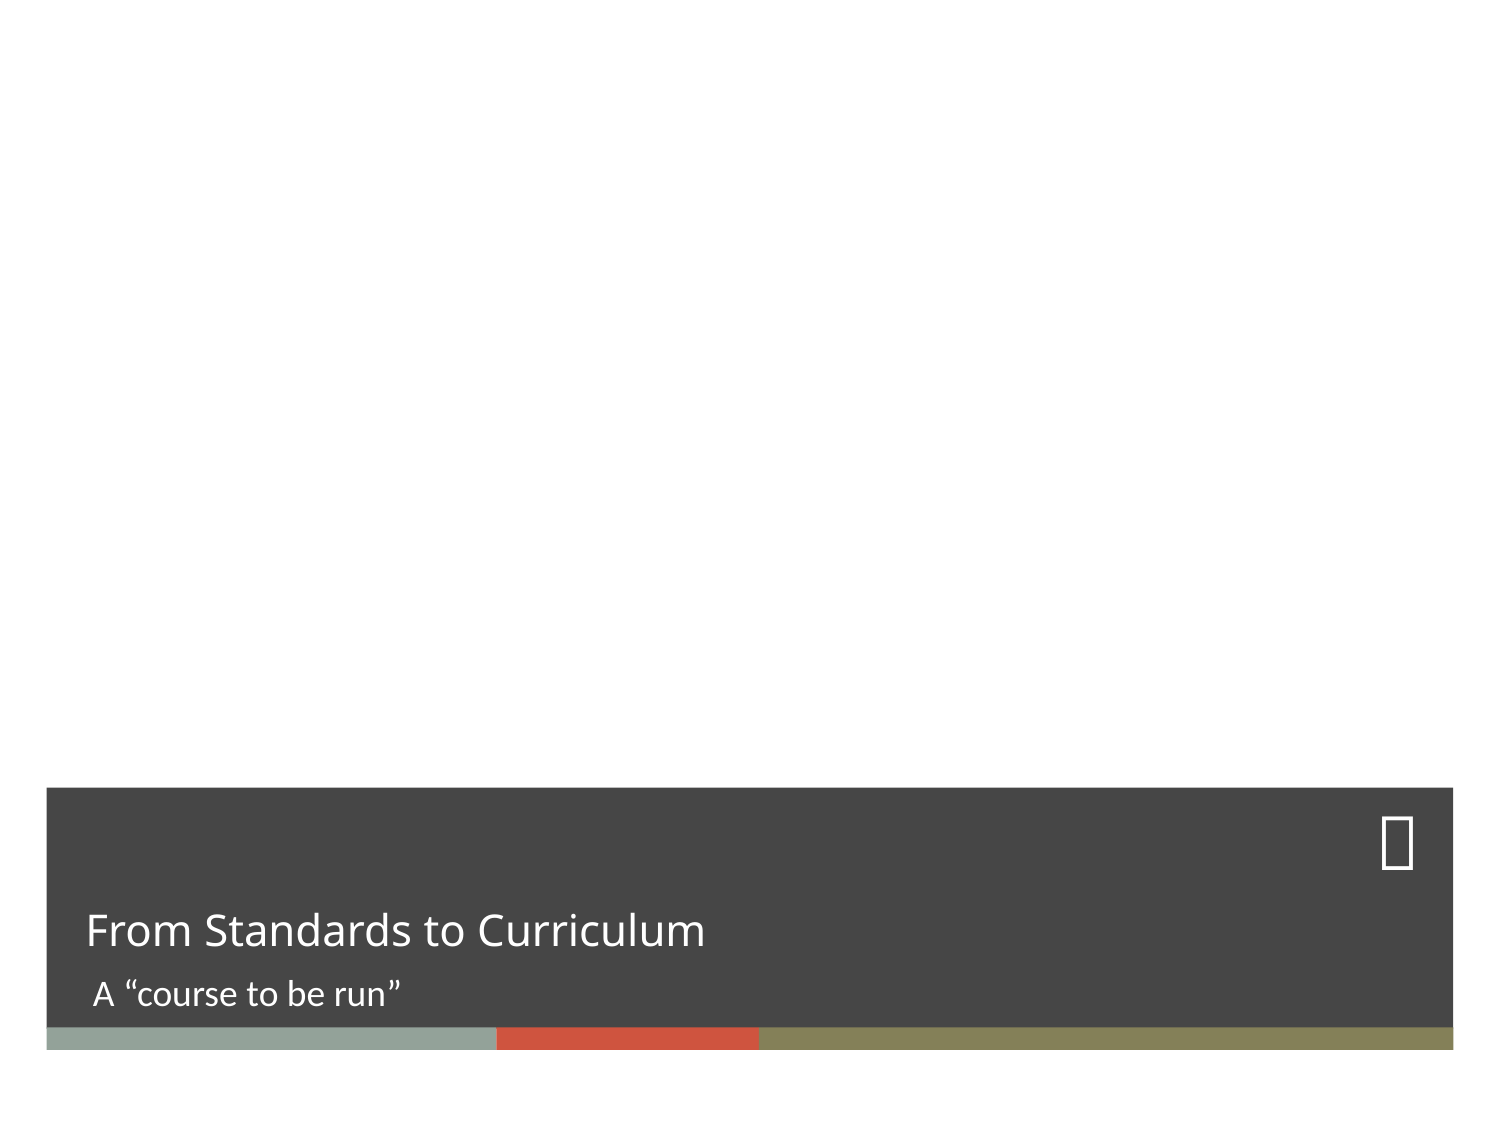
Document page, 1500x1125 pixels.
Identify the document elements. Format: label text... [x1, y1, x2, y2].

title From Standards to Curriculum [70, 789, 1346, 963]
list A “course to be run” [78, 961, 1347, 1028]
